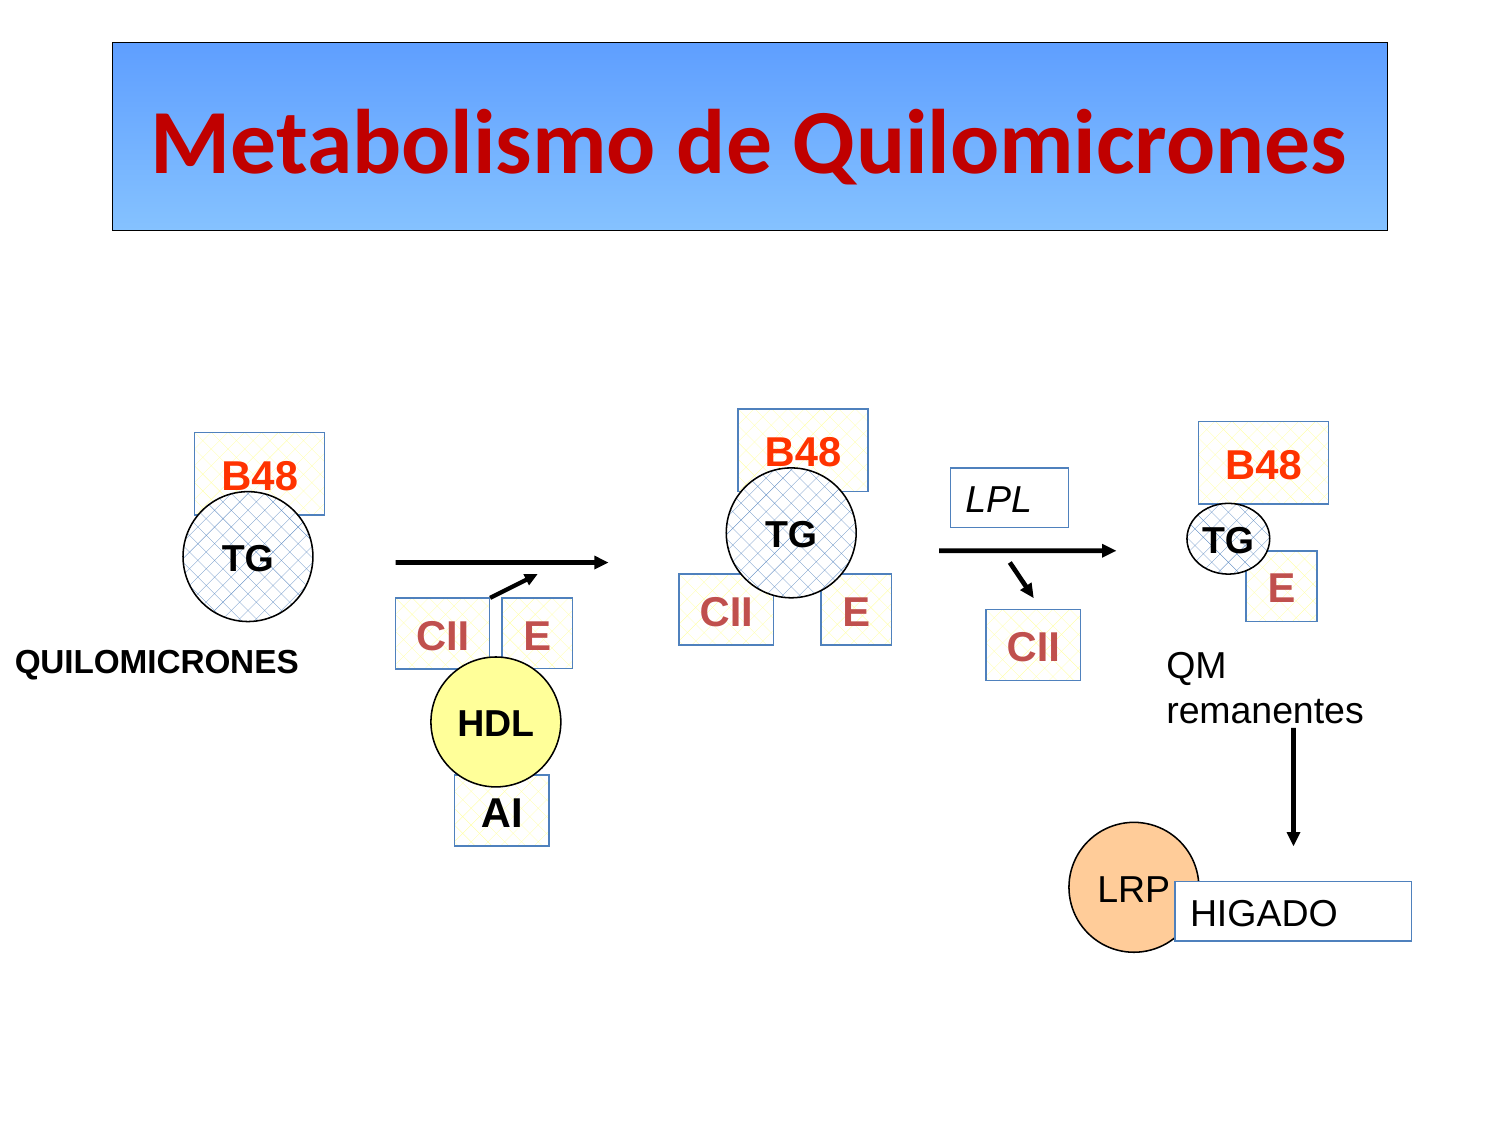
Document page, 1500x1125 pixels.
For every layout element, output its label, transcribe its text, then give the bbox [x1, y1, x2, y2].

text_box [962, 528, 1069, 567]
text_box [0, 432, 349, 690]
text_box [1068, 822, 1412, 959]
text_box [985, 562, 1081, 681]
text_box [678, 408, 892, 646]
text_box [493, 574, 538, 596]
text_box [395, 556, 609, 569]
title Metabolismo de Quilomicrones [112, 42, 1388, 231]
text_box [395, 597, 573, 847]
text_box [1151, 421, 1424, 694]
text_box [1069, 544, 1117, 558]
text_box LPL [950, 467, 1069, 528]
